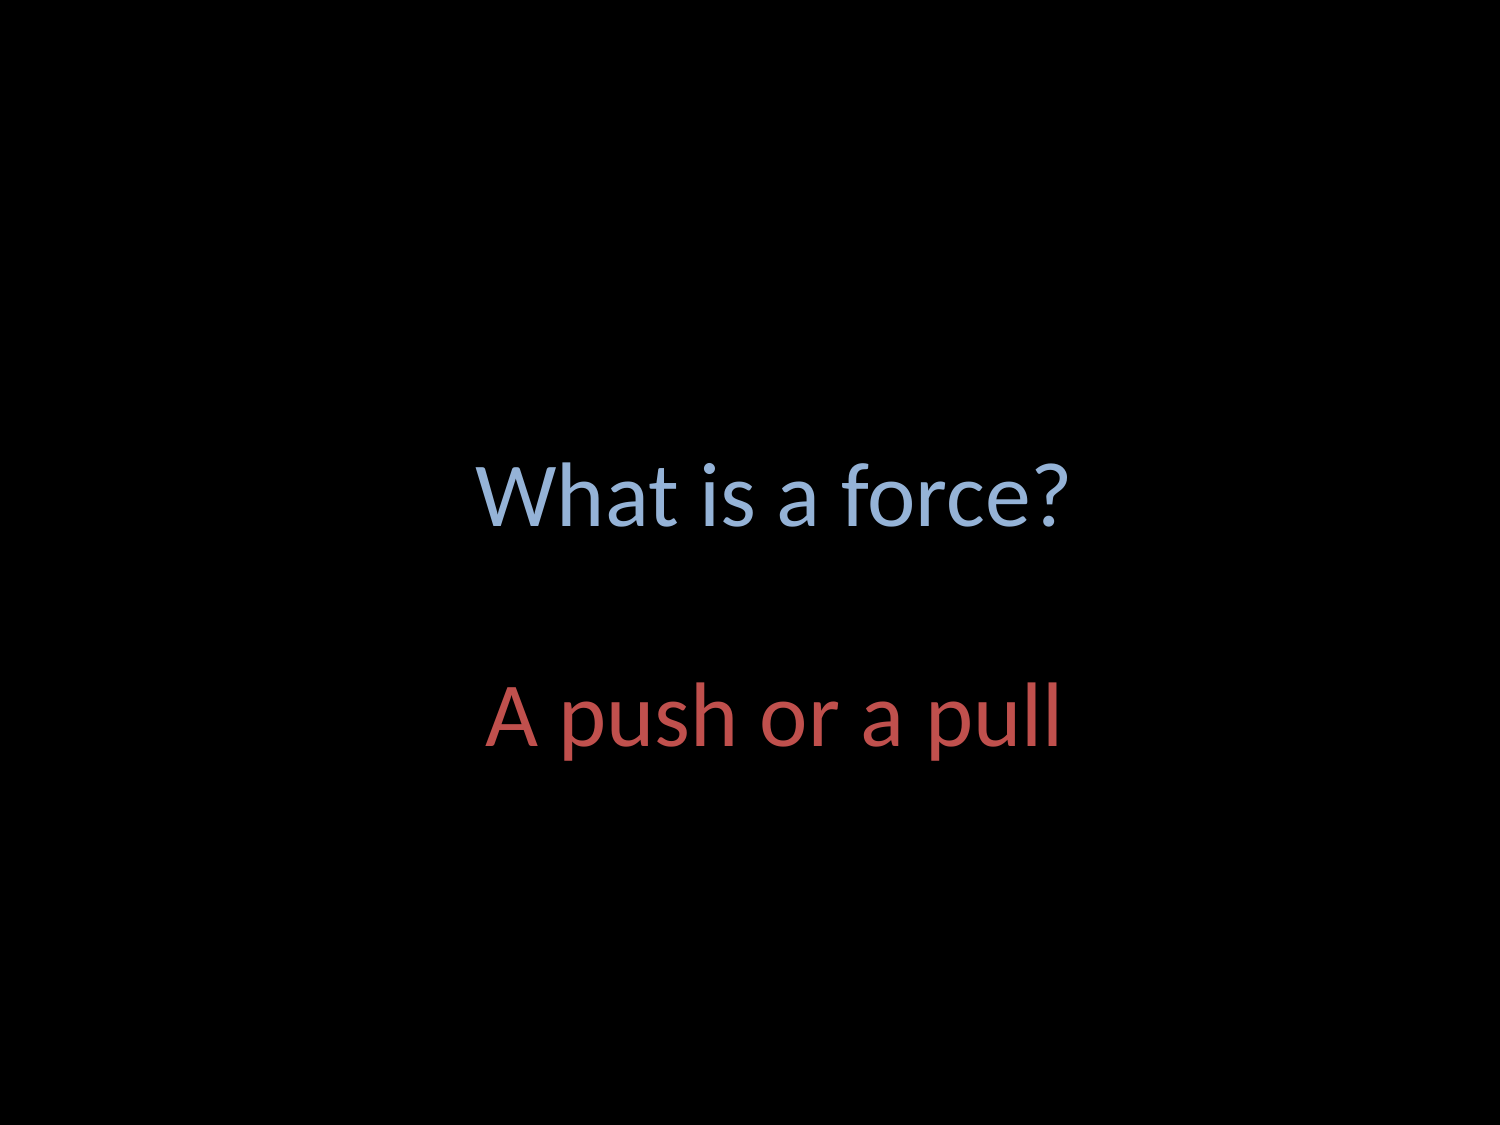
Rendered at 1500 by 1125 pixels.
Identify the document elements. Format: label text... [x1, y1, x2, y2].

title What is a force? A push or a pull [137, 362, 1413, 838]
